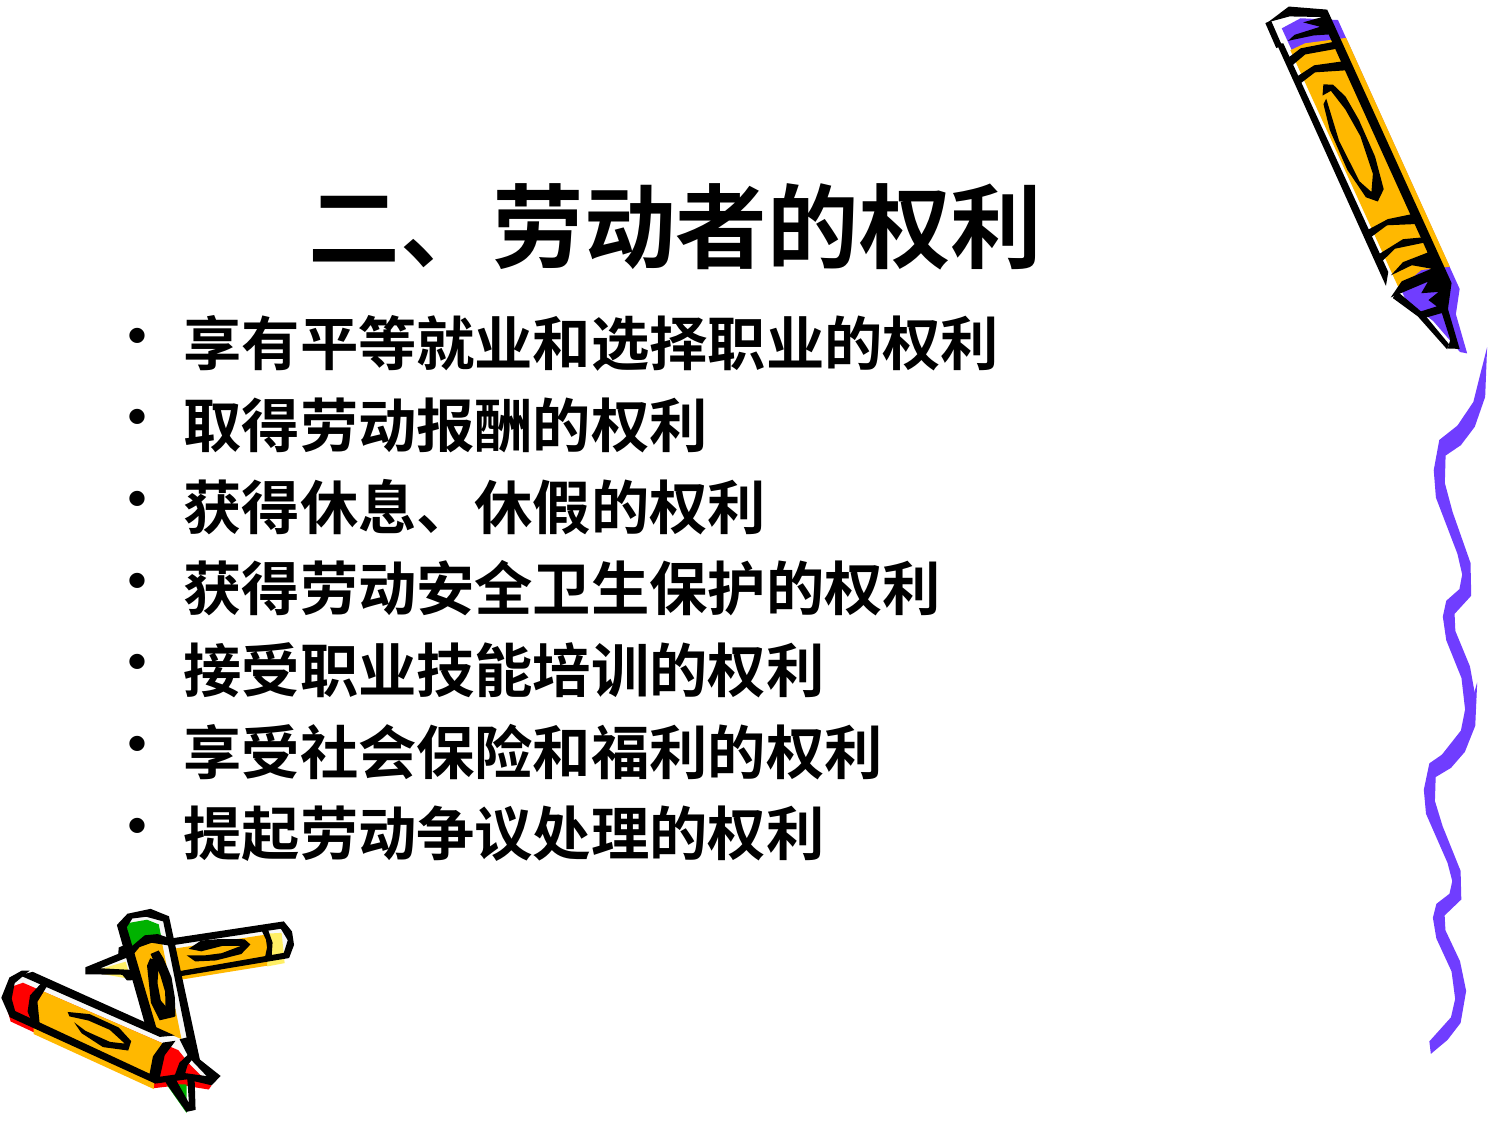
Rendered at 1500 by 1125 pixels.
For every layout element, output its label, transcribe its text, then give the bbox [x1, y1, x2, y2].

list 享有平等就业和选择职业的权利 取得劳动报酬的权利 获得休息、休假的权利 获得劳动安全卫生保护的权利 接受职业技能培训的权利 享受社会保险和福利的权利 提起劳动争议处理的权利 [112, 299, 1376, 901]
title 二、劳动者的权利 [112, 24, 1240, 288]
